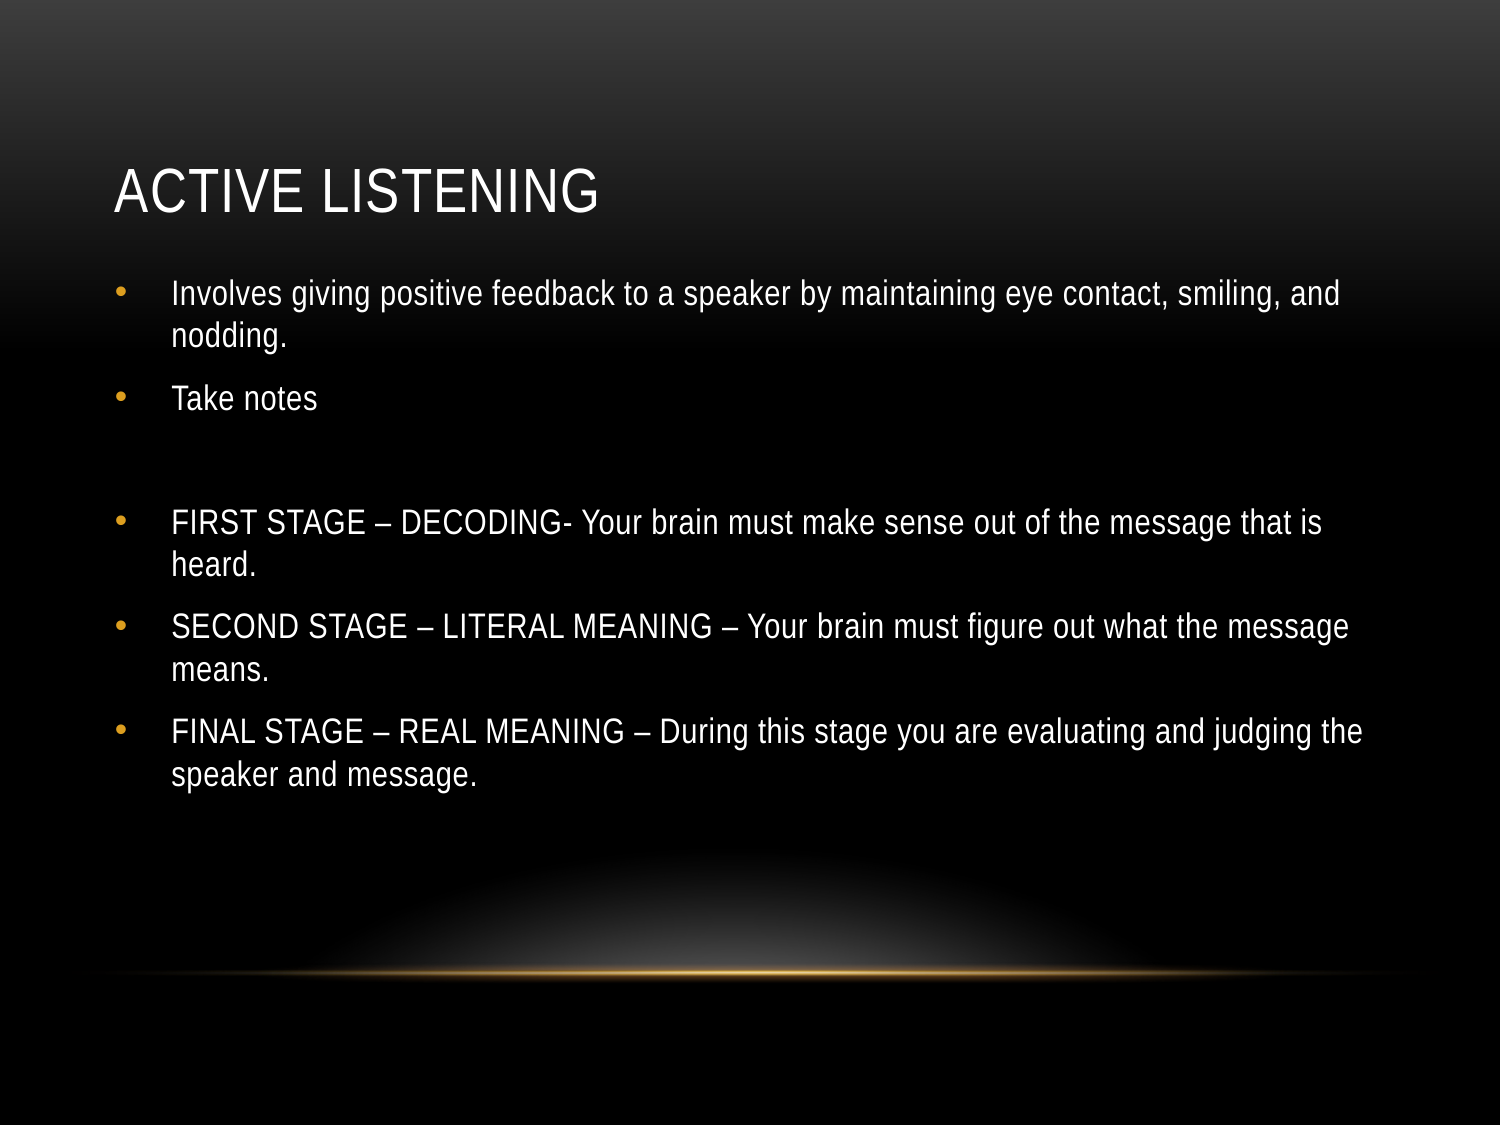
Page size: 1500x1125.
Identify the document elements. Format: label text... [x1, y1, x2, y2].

picture [0, 0, 1500, 1125]
list Involves giving positive feedback to a speaker by maintaining eye contact, smiling, and nodding. Take notes FIRST STAGE – DECODING- Your brain must make sense out of the message that is heard. SECOND STAGE – LITERAL MEANING – Your brain must figure out what the message means. FINAL STAGE – REAL MEANING – During this stage you are evaluating and judging the speaker and message. [99, 262, 1400, 938]
title Active listening [99, 45, 1400, 233]
